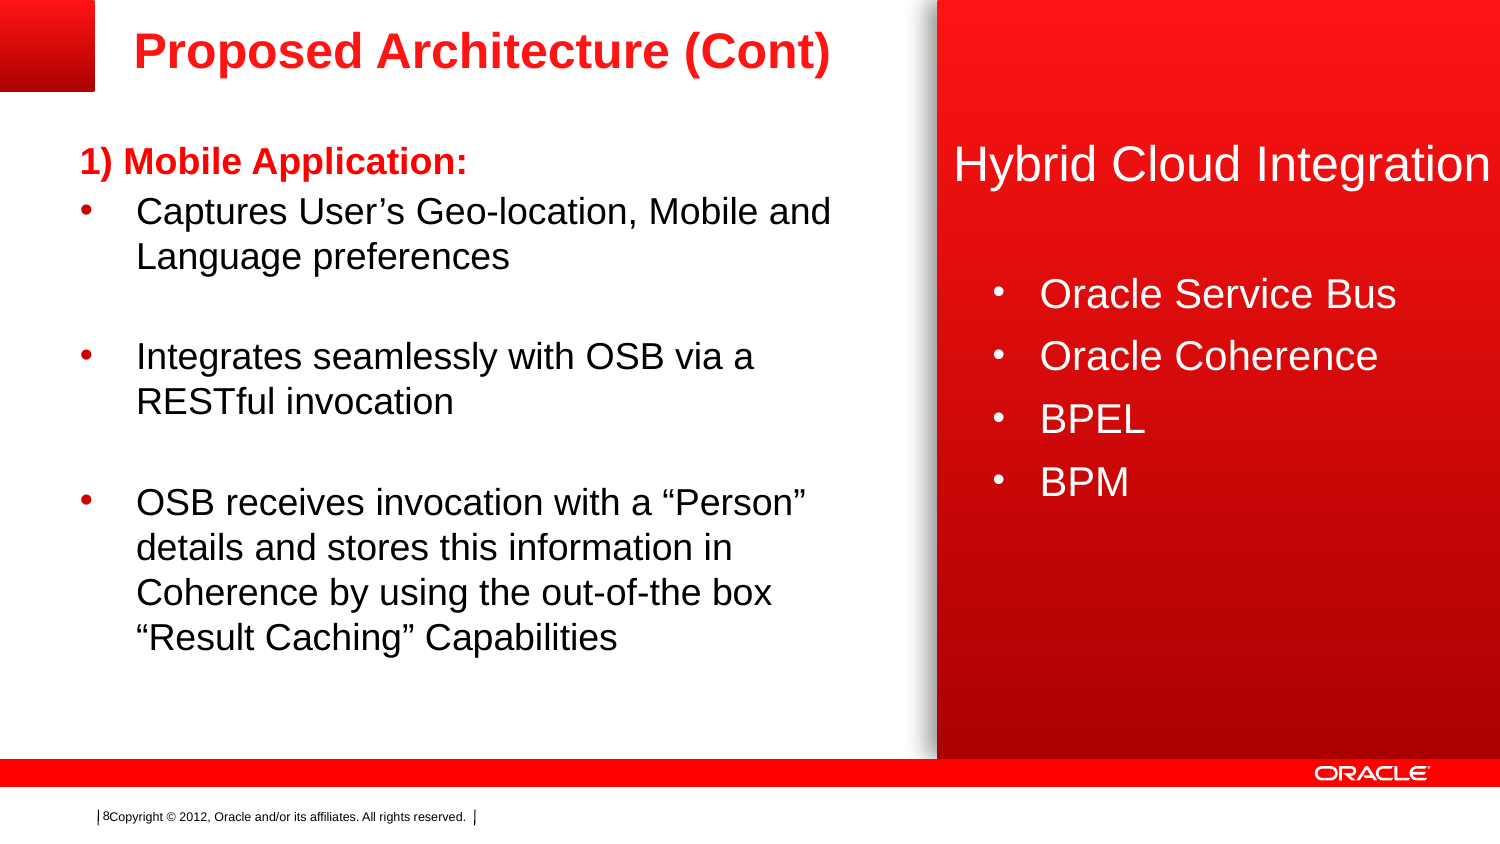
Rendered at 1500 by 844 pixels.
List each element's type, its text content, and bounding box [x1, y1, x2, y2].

text_box 1) Mobile Application: Captures User’s Geo-location, Mobile and Language preferences Integrates seamlessly with OSB via a RESTful invocation OSB receives invocation with a “Person” details and stores this information in Coherence by using the out-of-the box “Result Caching” Capabilities [65, 129, 868, 668]
picture [0, 759, 1500, 787]
text_box Proposed Architecture (Cont) [118, 20, 895, 103]
text_box Hybrid Cloud Integration Oracle Service Bus Oracle Coherence BPEL BPM [953, 131, 1500, 472]
